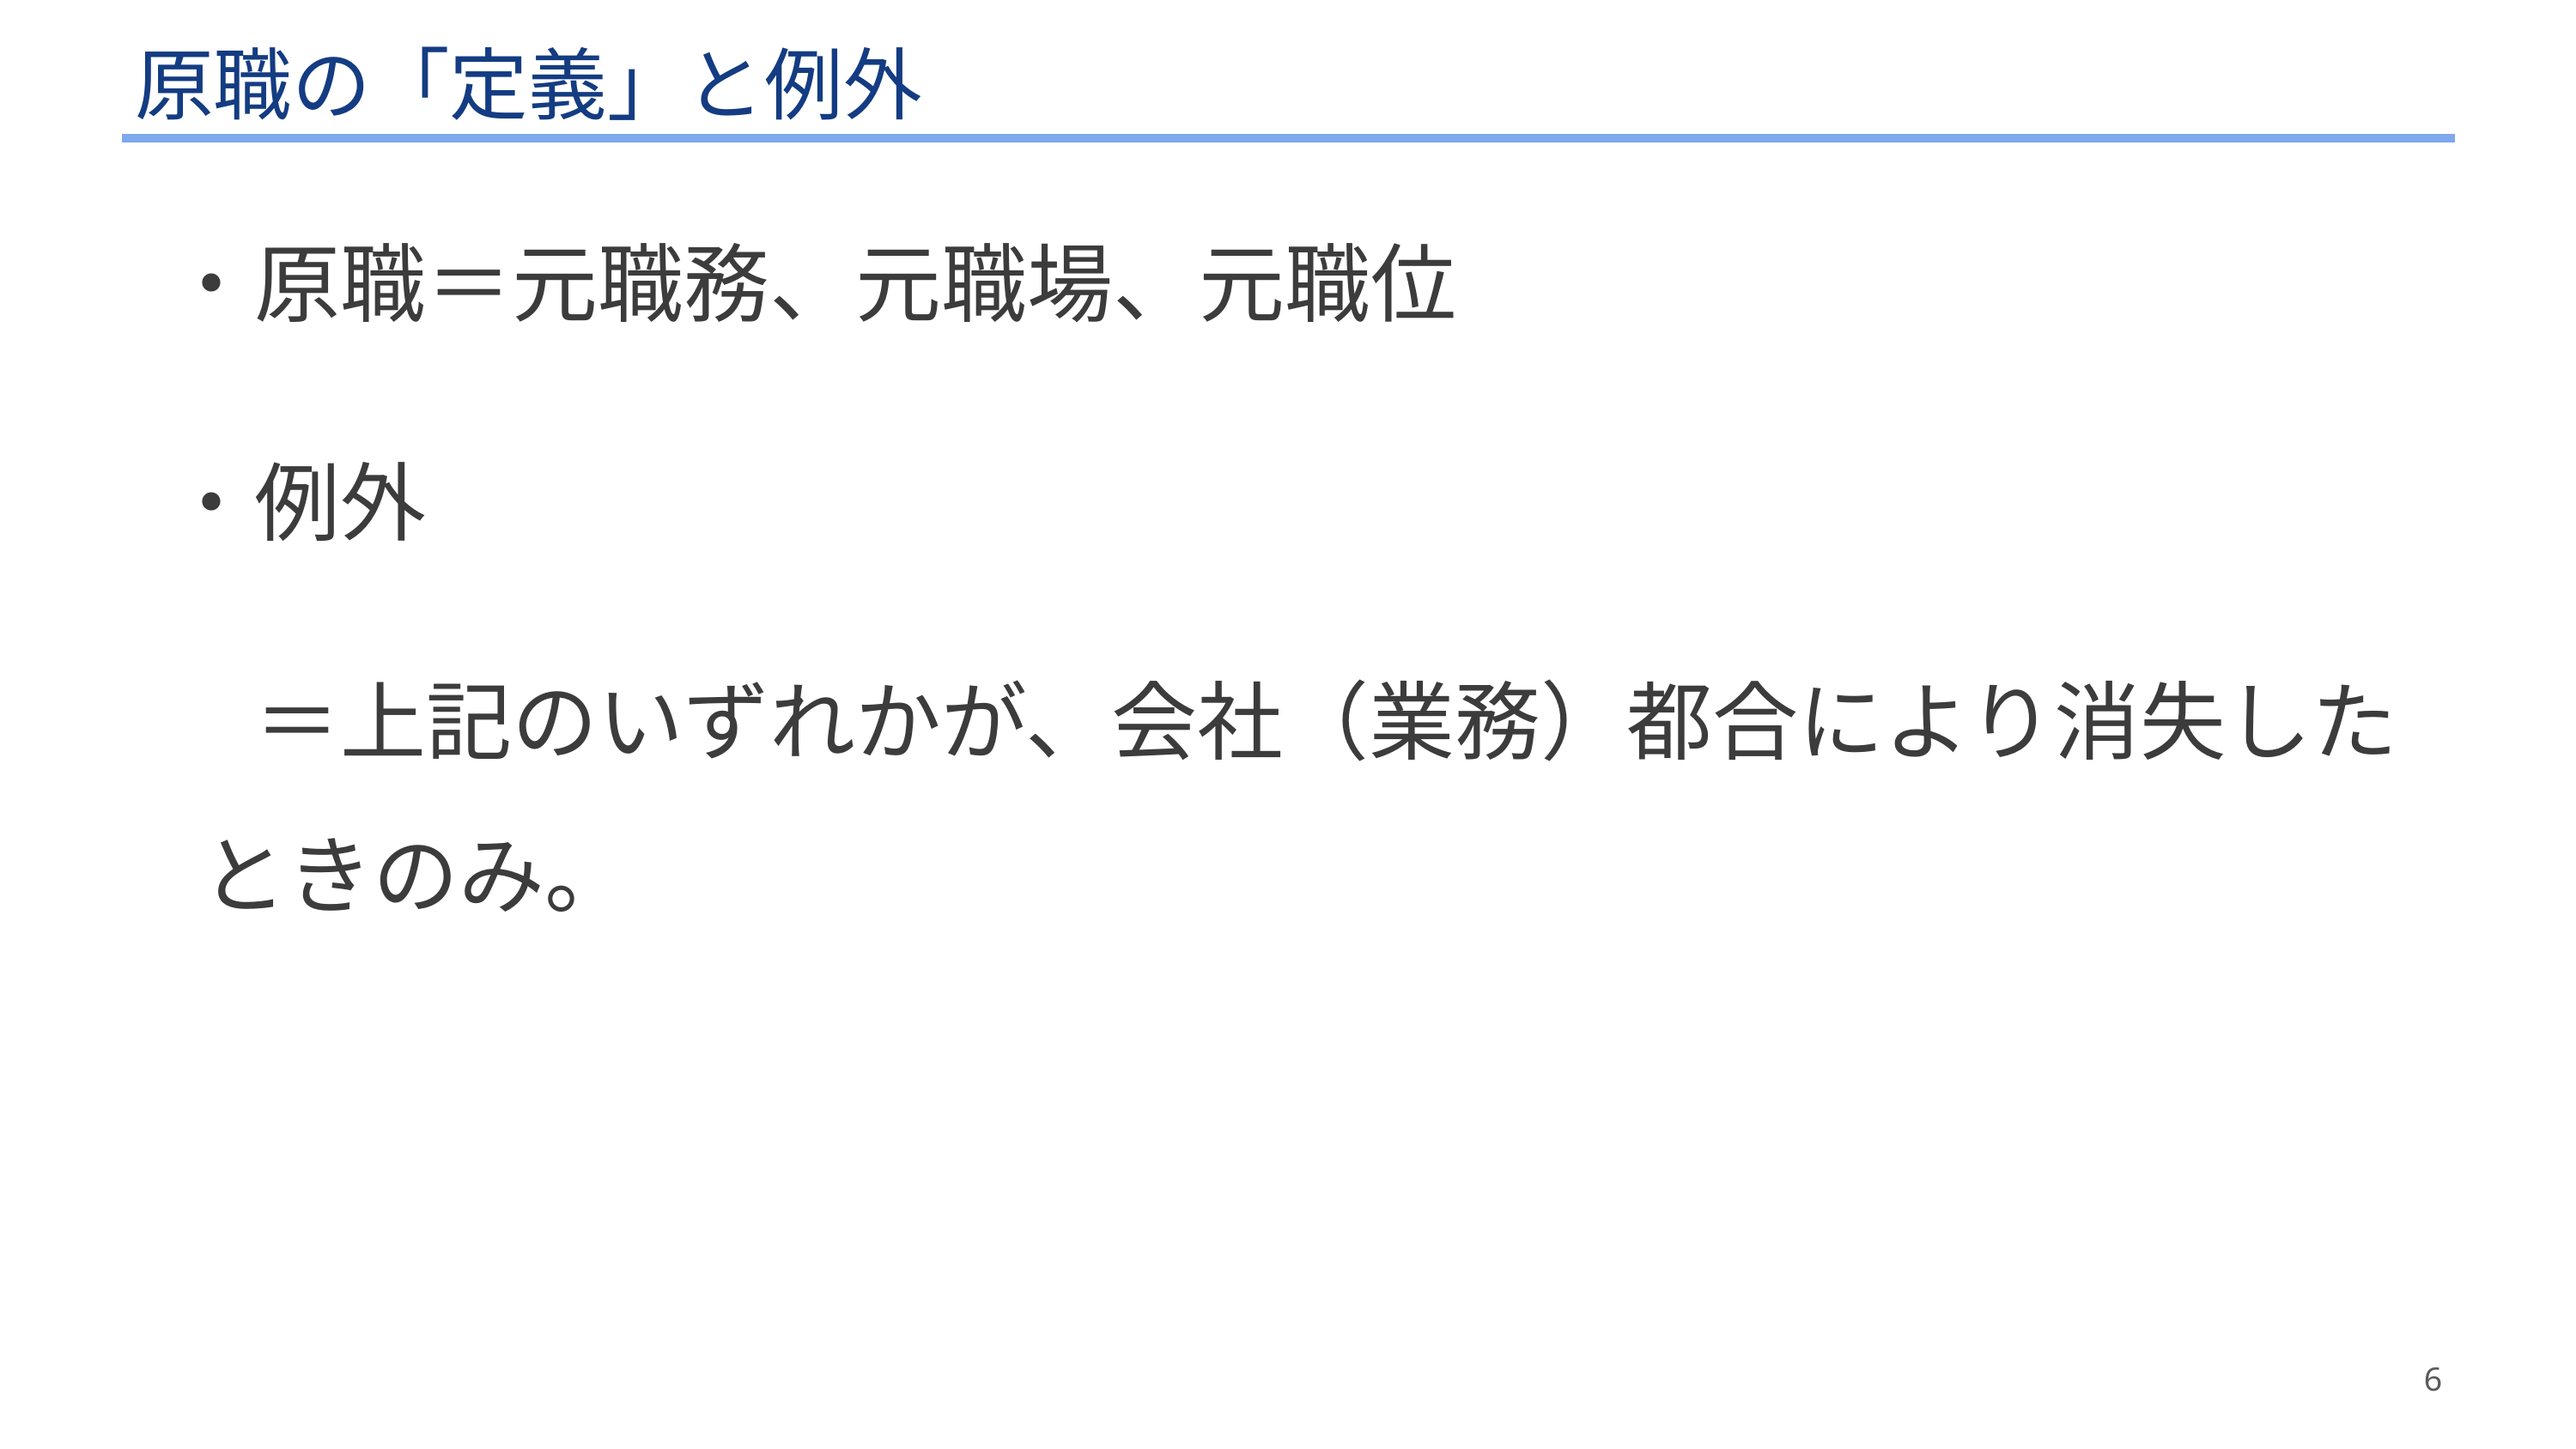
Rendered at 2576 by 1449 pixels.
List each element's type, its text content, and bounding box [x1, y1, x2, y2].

title 原職の「定義」と例外 [122, 39, 2454, 139]
slide_number 6 [2337, 1342, 2456, 1420]
list ・原職＝元職務、元職場、元職位 ・例外 ＝上記のいずれかが、会社（業務）都合により消失したときのみ。 [124, 171, 2456, 1317]
